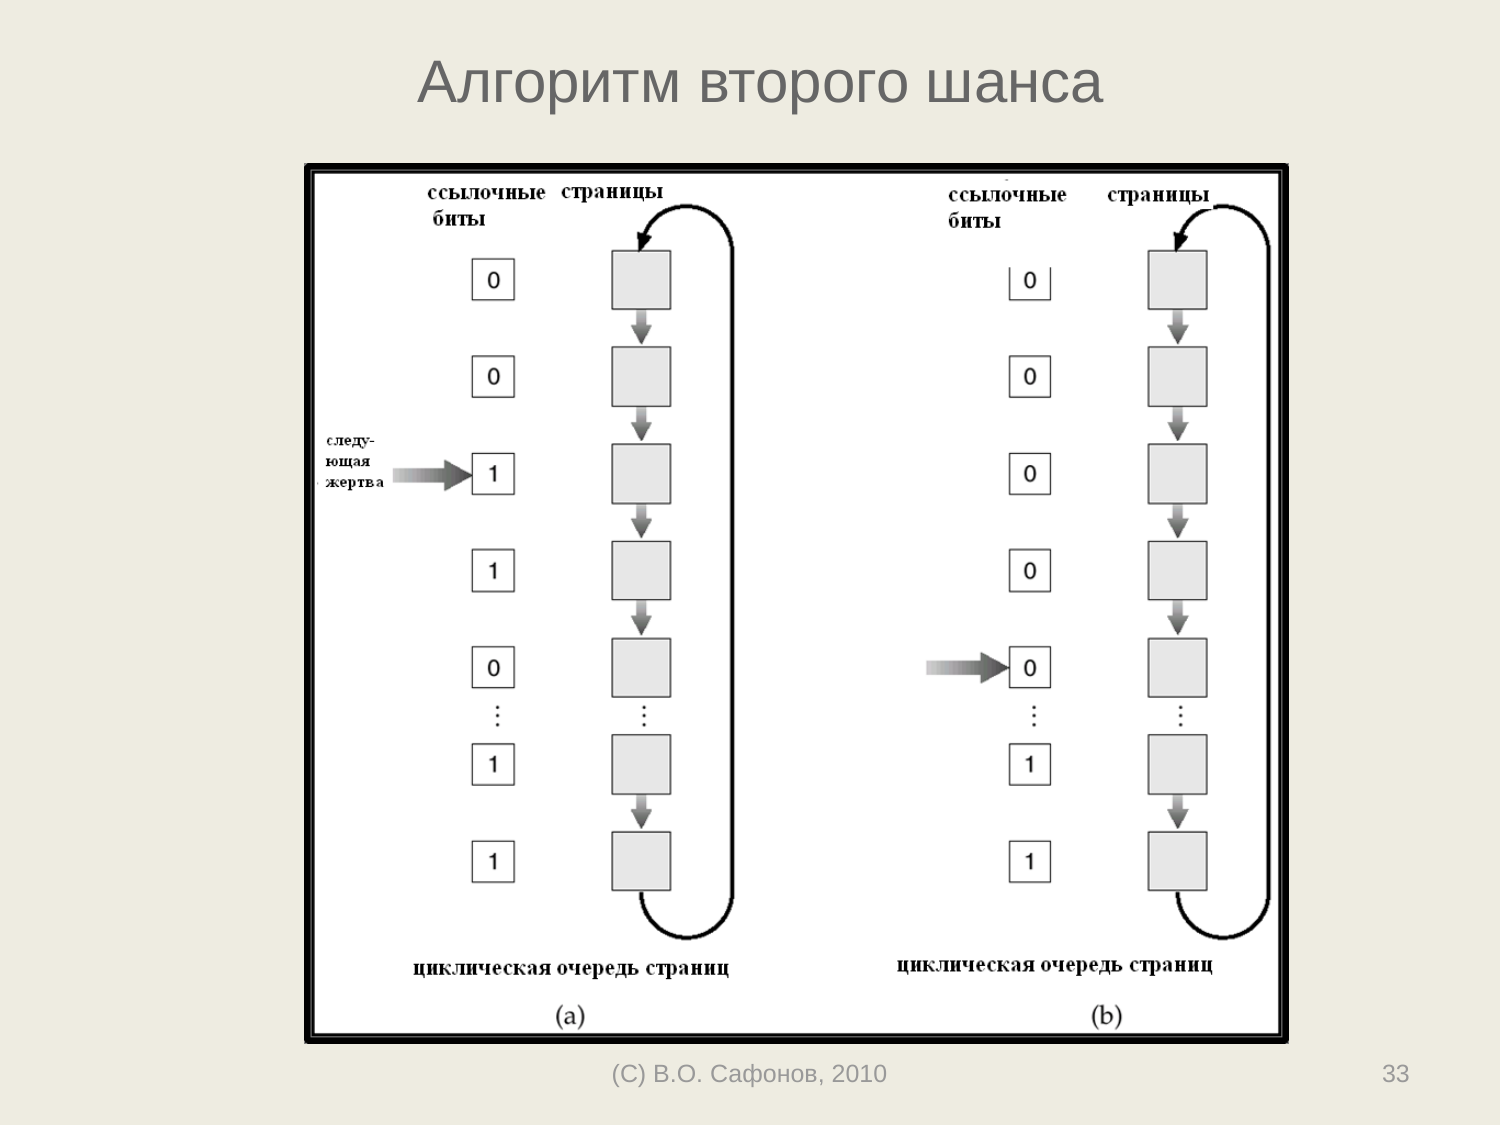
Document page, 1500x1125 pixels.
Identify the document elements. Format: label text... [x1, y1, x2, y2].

title Алгоритм второго шанса [116, 34, 1405, 123]
slide_number 33 [1074, 1042, 1425, 1103]
footer (C) В.О. Сафонов, 2010 [512, 1044, 988, 1103]
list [304, 163, 1290, 1044]
